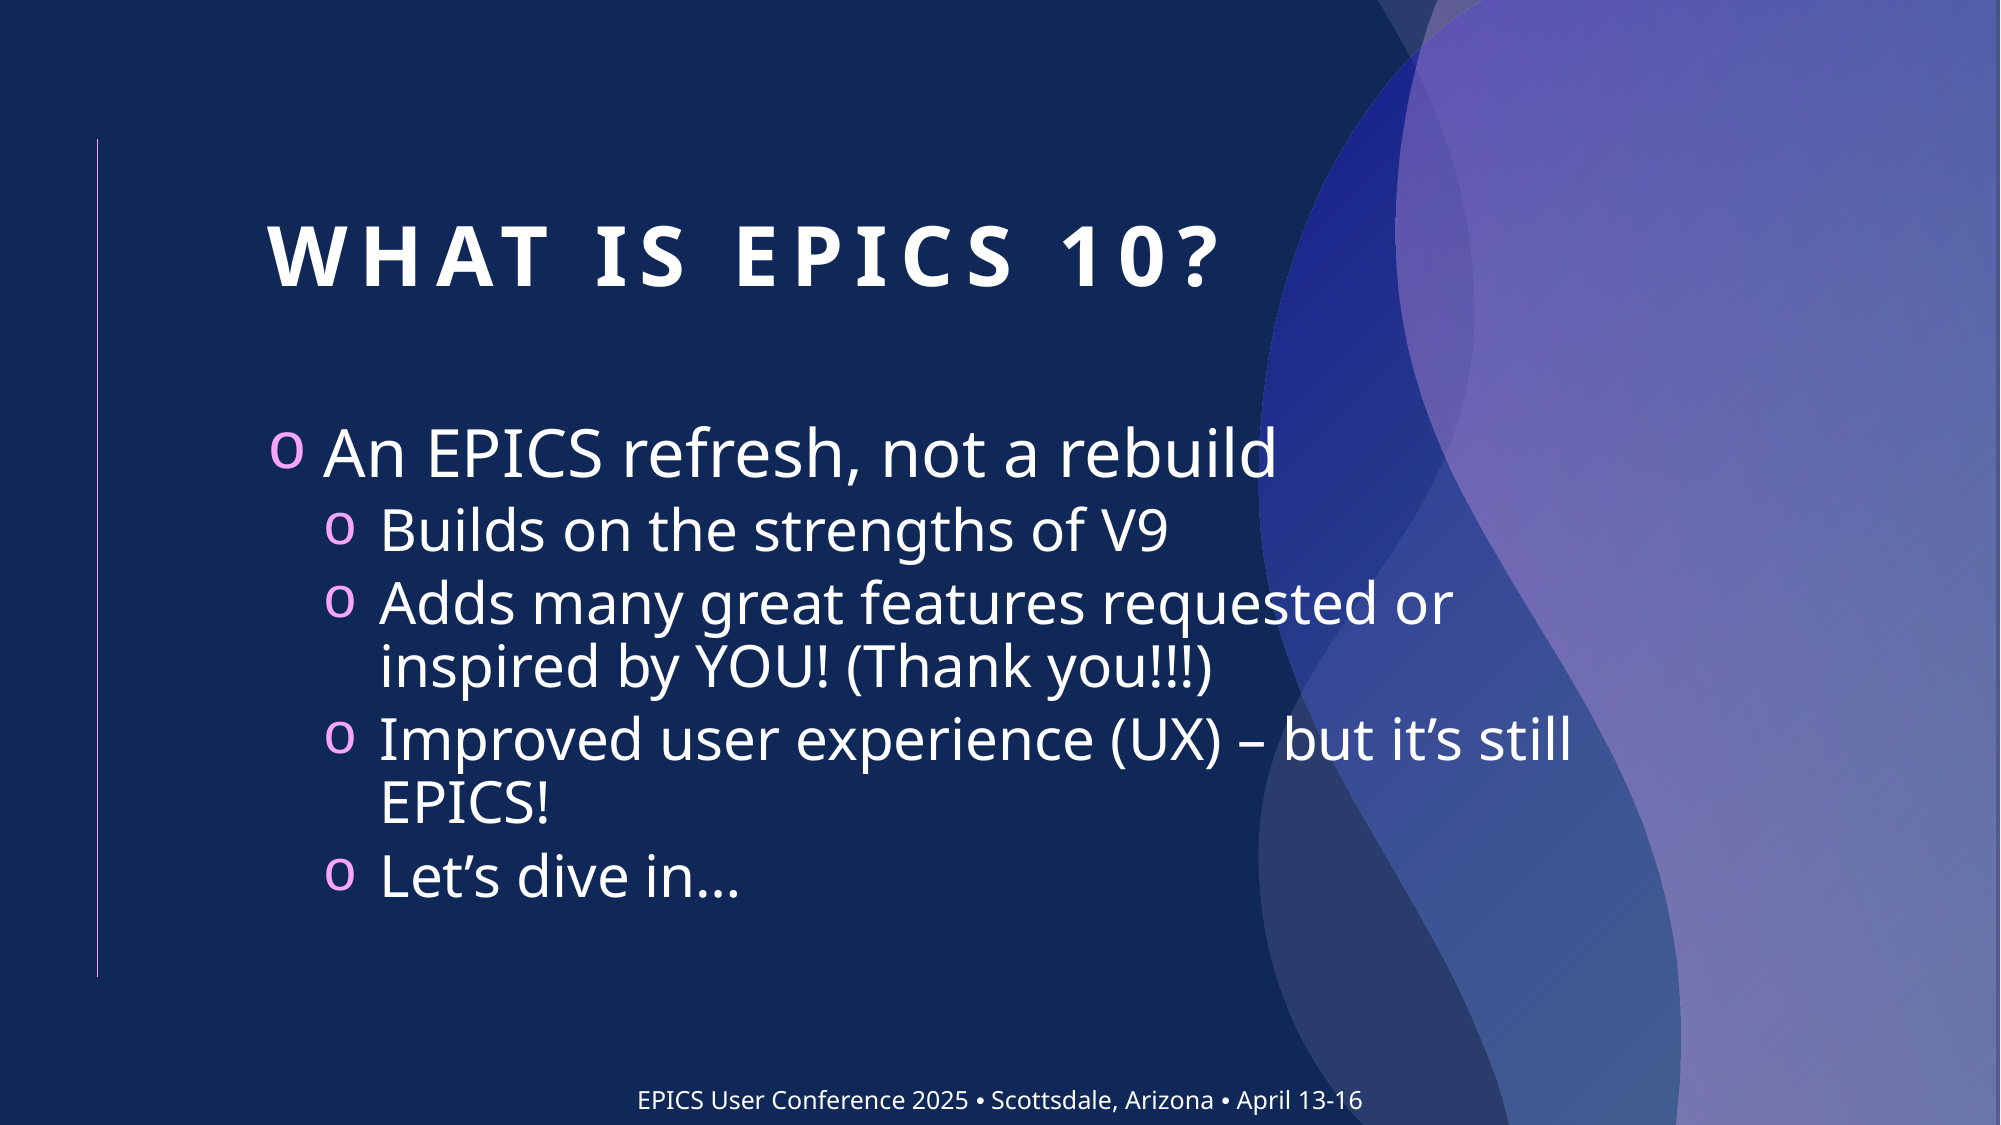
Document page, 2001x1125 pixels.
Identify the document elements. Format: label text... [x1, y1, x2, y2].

list An EPICS refresh, not a rebuild Builds on the strengths of V9 Adds many great features requested or inspired by YOU! (Thank you!!!) Improved user experience (UX) – but it’s still EPICS! Let’s dive in… [251, 363, 1664, 902]
title What is EPICS 10? [251, 136, 1709, 312]
